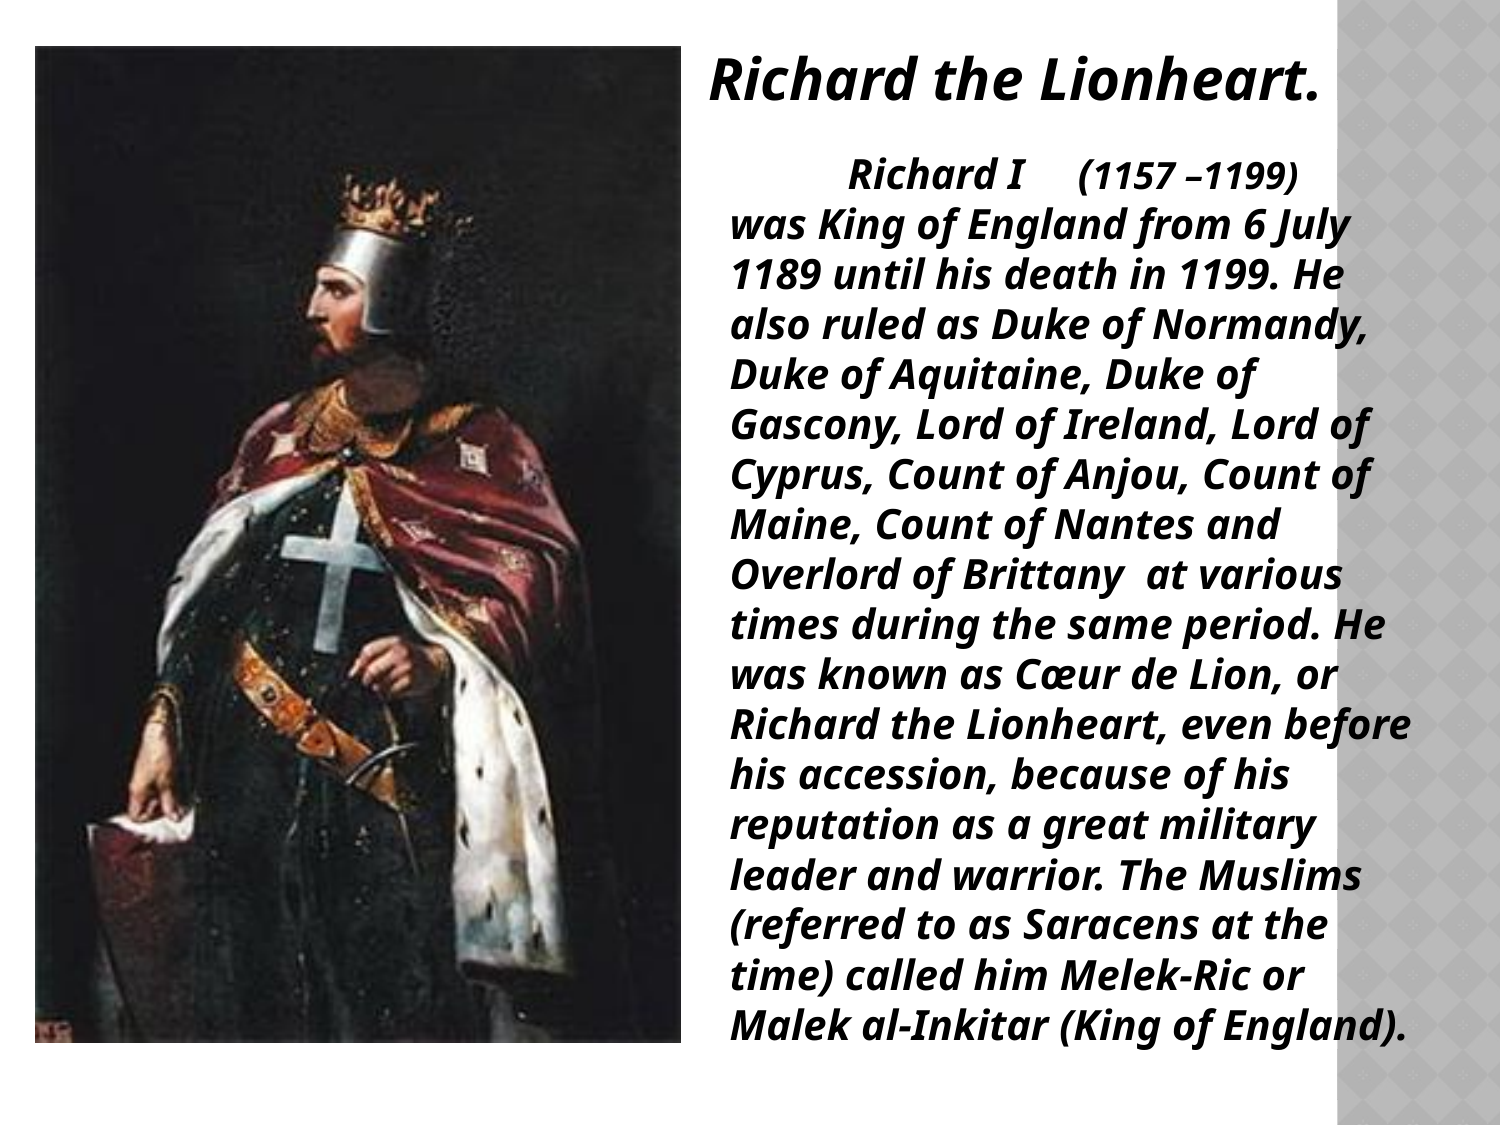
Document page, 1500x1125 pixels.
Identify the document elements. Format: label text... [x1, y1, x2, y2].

picture [34, 46, 681, 1044]
text_box Richard the Lionheart. [693, 35, 1338, 120]
text_box Richard I (1157 –1199) was King of England from 6 July 1189 until his death in 1199. He also ruled as Duke of Normandy, Duke of Aquitaine, Duke of Gascony, Lord of Ireland, Lord of Cyprus, Count of Anjou, Count of Maine, Count of Nantes and Overlord of Brittany at various times during the same period. He was known as Cœur de Lion, or Richard the Lionheart, even before his accession, because of his reputation as a great military leader and warrior. The Muslims (referred to as Saracens at the time) called him Melek-Ric or Malek al-Inkitar (King of England). [714, 140, 1442, 1056]
